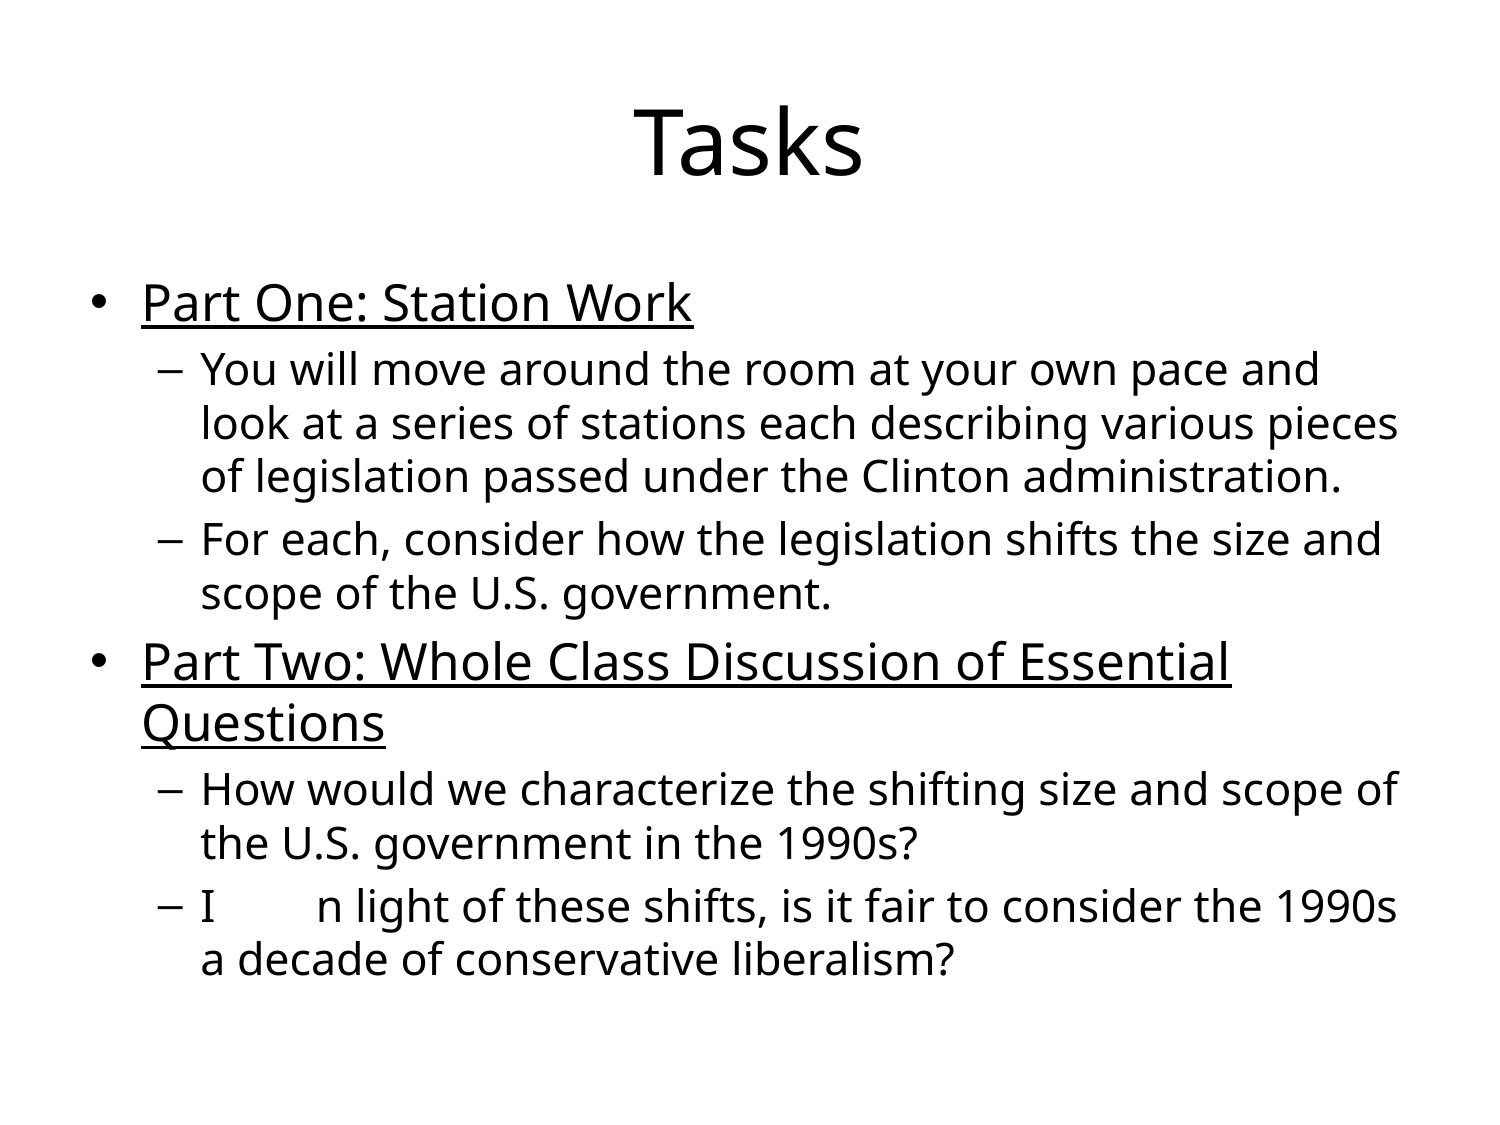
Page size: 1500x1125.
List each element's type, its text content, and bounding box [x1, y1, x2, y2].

title Tasks [75, 45, 1425, 233]
list Part One: Station Work You will move around the room at your own pace and look at a series of stations each describing various pieces of legislation passed under the Clinton administration. For each, consider how the legislation shifts the size and scope of the U.S. government. Part Two: Whole Class Discussion of Essential Questions How would we characterize the shifting size and scope of the U.S. government in the 1990s? I n light of these shifts, is it fair to consider the 1990s a decade of conservative liberalism? [75, 262, 1425, 1005]
